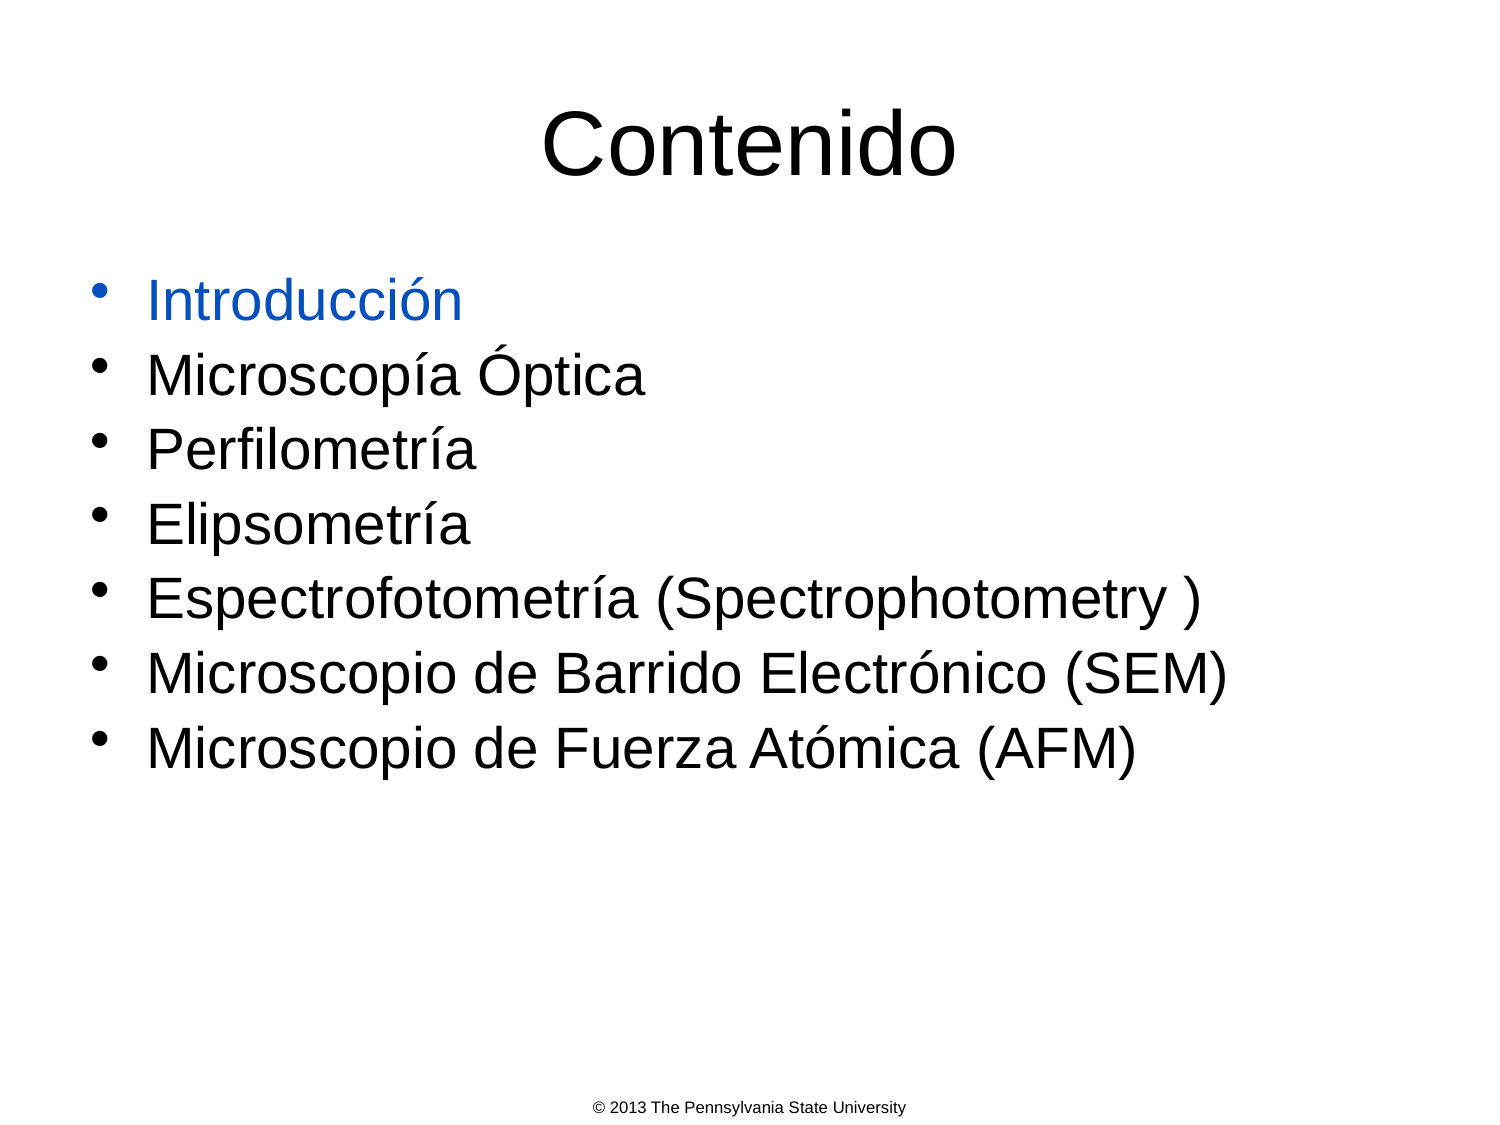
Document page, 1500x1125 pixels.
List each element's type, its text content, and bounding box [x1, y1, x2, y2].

list Introducción Microscopía Óptica Perfilometría Elipsometría Espectrofotometría (Spectrophotometry ) Microscopio de Barrido Electrónico (SEM) Microscopio de Fuerza Atómica (AFM) [74, 262, 1426, 951]
title Contenido [74, 44, 1426, 233]
